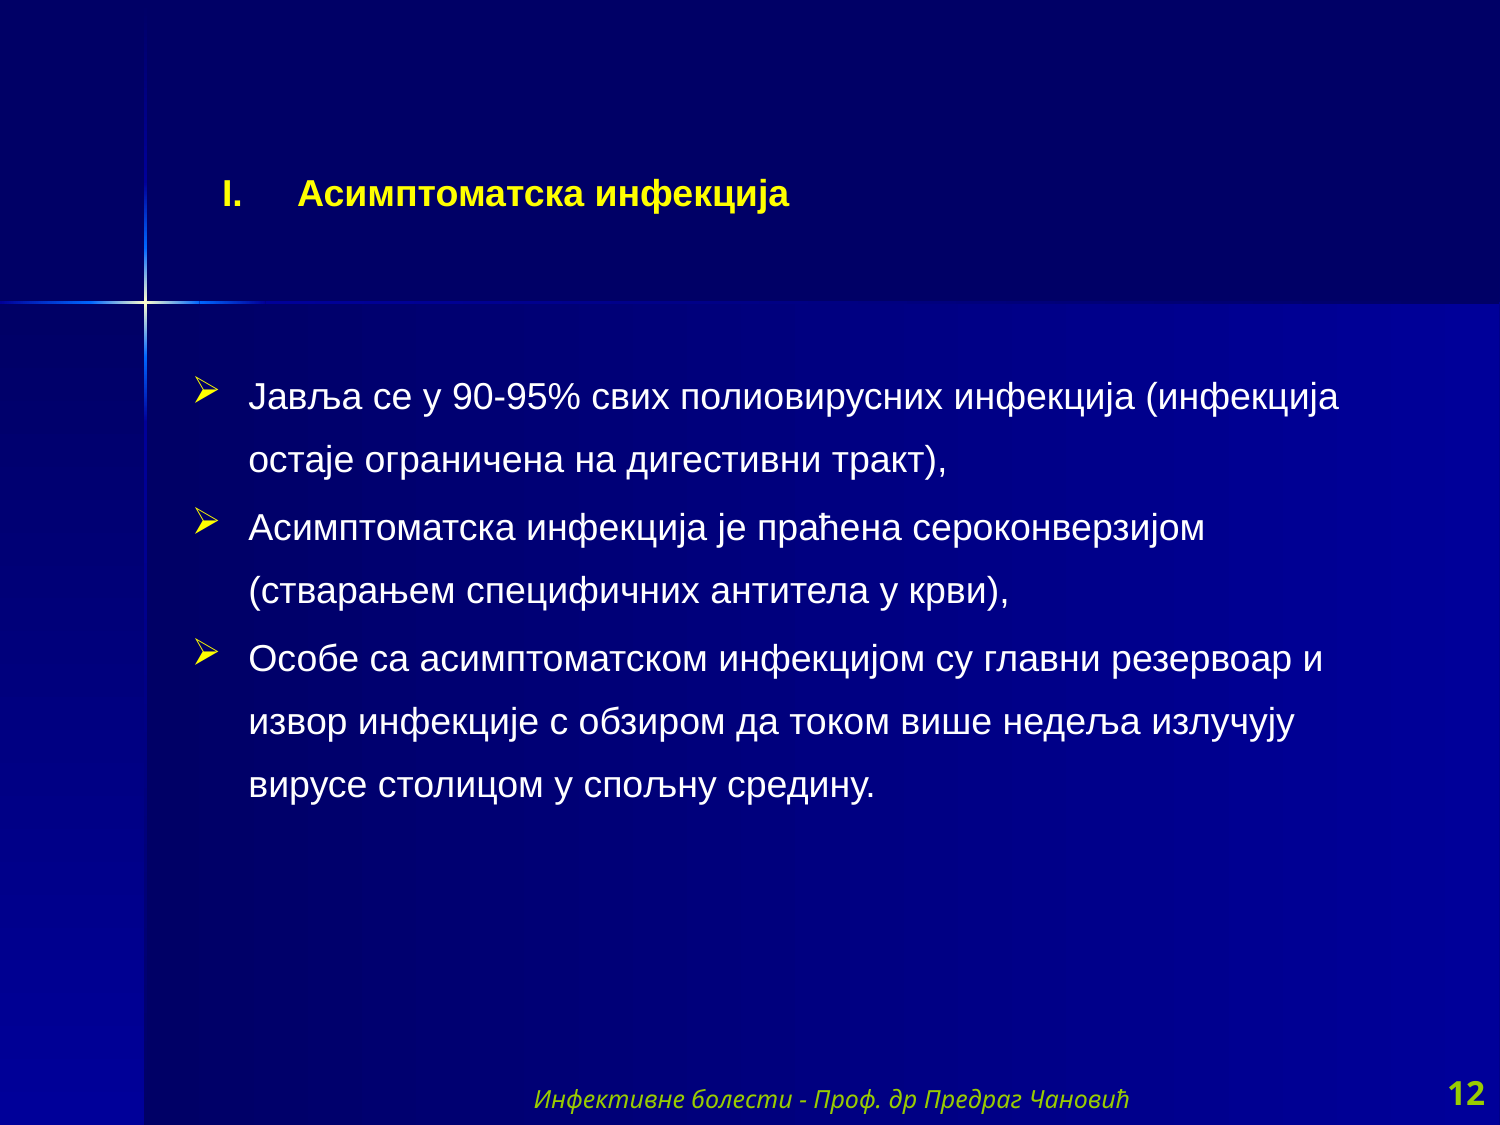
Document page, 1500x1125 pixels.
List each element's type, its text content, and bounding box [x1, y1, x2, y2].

slide_number 12 [1345, 1049, 1500, 1125]
text_box Асимптоматска инфекција [207, 161, 805, 222]
footer Инфективне болести - Проф. др Предраг Чановић [430, 1049, 1235, 1125]
text_box Јавља се у 90-95% свих полиовирусних инфекција (инфекција остаје ограничена на дигестивни тракт), Асимптоматска инфекција је праћена сероконверзијом (стварањем специфичних антитела у крви), Особе са асимптоматском инфекцијом су главни резервоар и извор инфекције с обзиром да током више недеља излучују вирусе столицом у спољну средину. [177, 346, 1429, 813]
